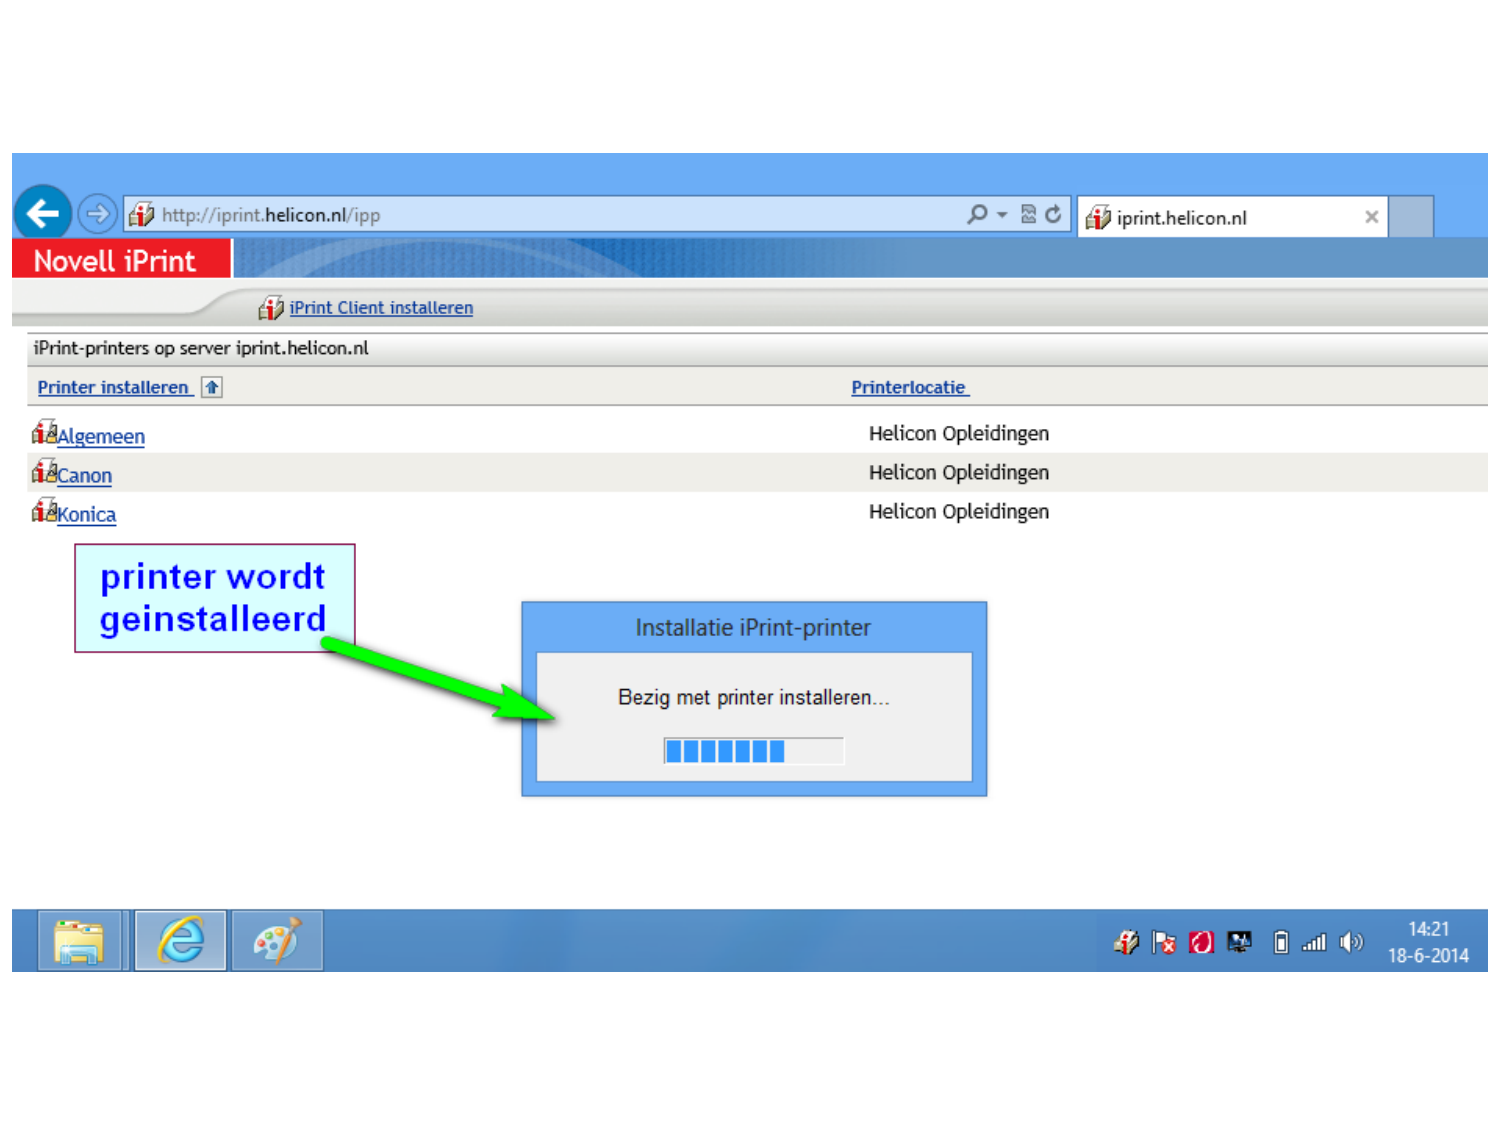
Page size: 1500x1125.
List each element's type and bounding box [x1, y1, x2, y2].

picture [12, 152, 1488, 973]
